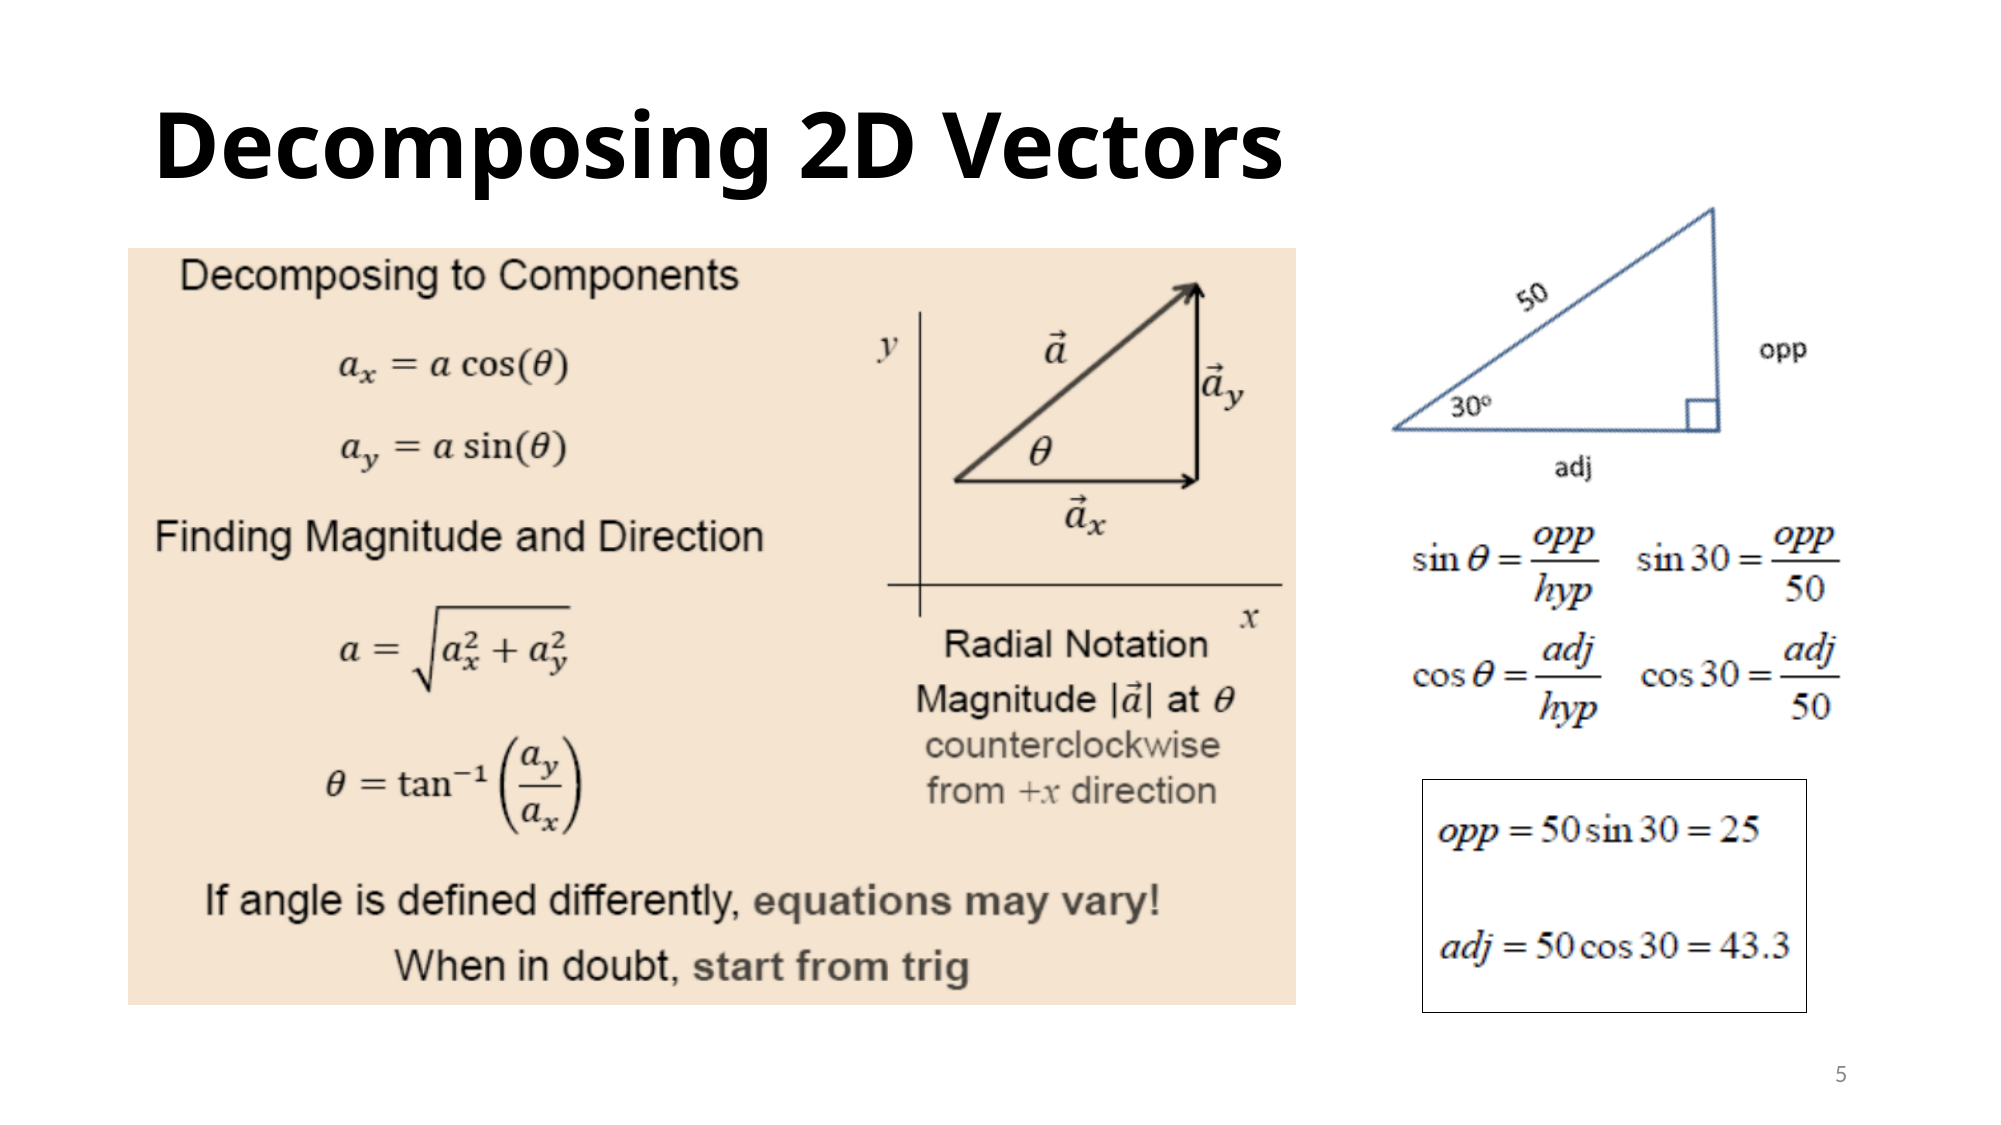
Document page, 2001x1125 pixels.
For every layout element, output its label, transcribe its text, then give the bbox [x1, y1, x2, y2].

picture [128, 248, 1296, 1005]
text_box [1379, 143, 1851, 1013]
slide_number 5 [1412, 1042, 1863, 1103]
title Decomposing 2D Vectors [137, 40, 1863, 258]
